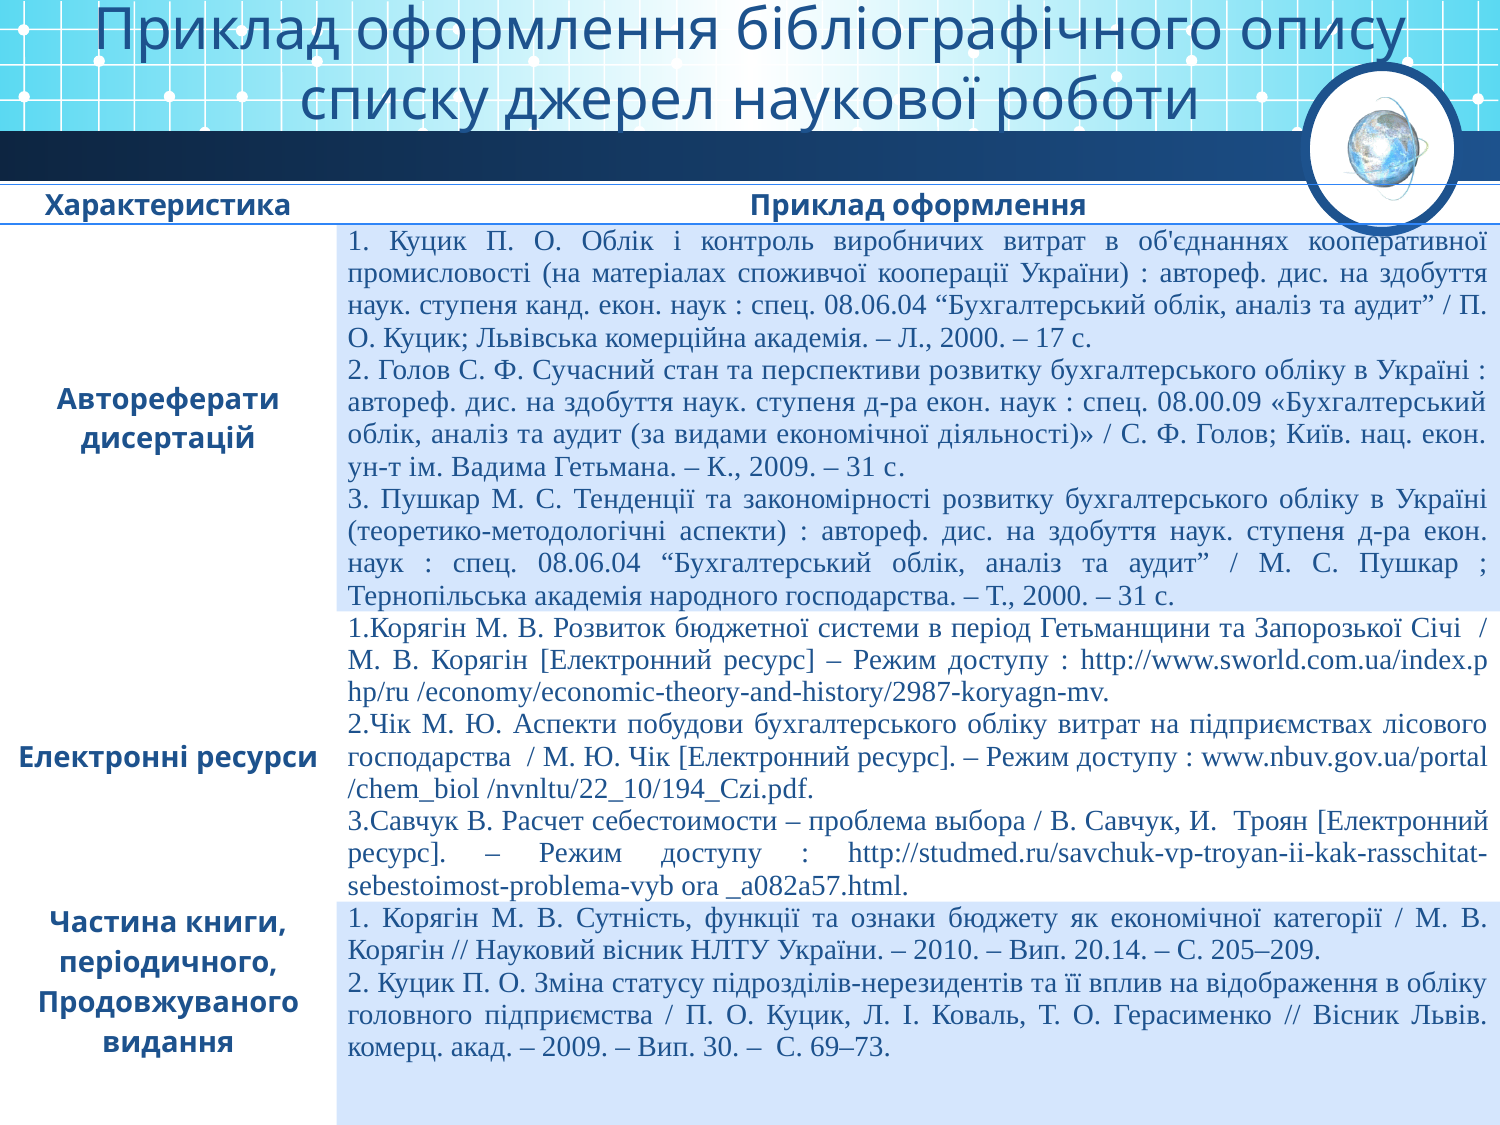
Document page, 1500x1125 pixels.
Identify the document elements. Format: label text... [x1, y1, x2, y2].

table_cell Корягін М. В. Розвиток бюджетної системи в період Гетьманщини та Запорозької Січі / М. В. Корягін [Електронний ресурс] – Режим доступу : http://www.sworld.com.ua/index.p hp/ru /economy/economic-theory-and-history/2987-koryagn-mv. Чік М. Ю. Аспекти побудови бухгалтерського обліку витрат на підприємствах лісового господарства / М. Ю. Чік [Електронний ресурс]. – Режим доступу : www.nbuv.gov.ua/portal /chem_biol /nvnltu/22_10/194_Czi.pdf. Савчук В. Расчет себестоимости – проблема выбора / В. Савчук, И. Троян [Електронний ресурс]. – Режим доступу : http://studmed.ru/savchuk-vp-troyan-ii-kak-rasschitat-sebestoimost-problema-vyb ora _a082a57.html. [337, 611, 1500, 902]
picture [1310, 139, 1454, 184]
text_box Приклад оформлення бібліографічного опису списку джерел наукової роботи [0, 0, 1500, 139]
table_cell 1. Корягін М. В. Сутність, функції та ознаки бюджету як економічної категорії / М. В. Корягін // Науковий вісник НЛТУ України. – 2010. – Вип. 20.14. – С. 205–209. 2. Куцик П. О. Зміна статусу підрозділів-нерезидентів та її вплив на відображення в обліку головного підприємства / П. О. Куцик, Л. І. Коваль, Т. О. Герасименко // Вісник Львів. комерц. акад. – 2009. – Вип. 30. – С. 69–73. [337, 902, 1500, 1125]
table_header Приклад оформлення [337, 185, 1500, 223]
table_cell Електронні ресурси [0, 611, 337, 902]
table_cell Автореферати дисертацій [0, 225, 337, 611]
table_cell 1. Куцик П. О. Облік і контроль виробничих витрат в об'єднаннях кооперативної промисловості (на матеріалах споживчої кооперації України) : автореф. дис. на здобуття наук. ступеня канд. екон. наук : спец. 08.06.04 “Бухгалтерський облік, аналіз та аудит” / П. О. Куцик; Львівська комерційна академія. – Л., 2000. – 17 с. 2. Голов С. Ф. Сучасний стан та перспективи розвитку бухгалтерського обліку в Україні : автореф. дис. на здобуття наук. ступеня д-ра екон. наук : спец. 08.00.09 «Бухгалтерський облік, аналіз та аудит (за видами економічної діяльності)» / С. Ф. Голов; Київ. нац. екон. ун-т ім. Вадима Гетьмана. – К., 2009. – 31 с. 3. Пушкар М. С. Тенденції та закономірності розвитку бухгалтерського обліку в Україні (теоретико-методологічні аспекти) : автореф. дис. на здобуття наук. ступеня д-ра екон. наук : спец. 08.06.04 “Бухгалтерський облік, аналіз та аудит” / М. С. Пушкар ; Тернопільська академія народного господарства. – Т., 2000. – 31 с. [337, 225, 1500, 611]
table_cell Частина книги, періодичного, Продовжуваного видання [0, 902, 337, 1125]
table_header Характеристика [0, 185, 337, 223]
